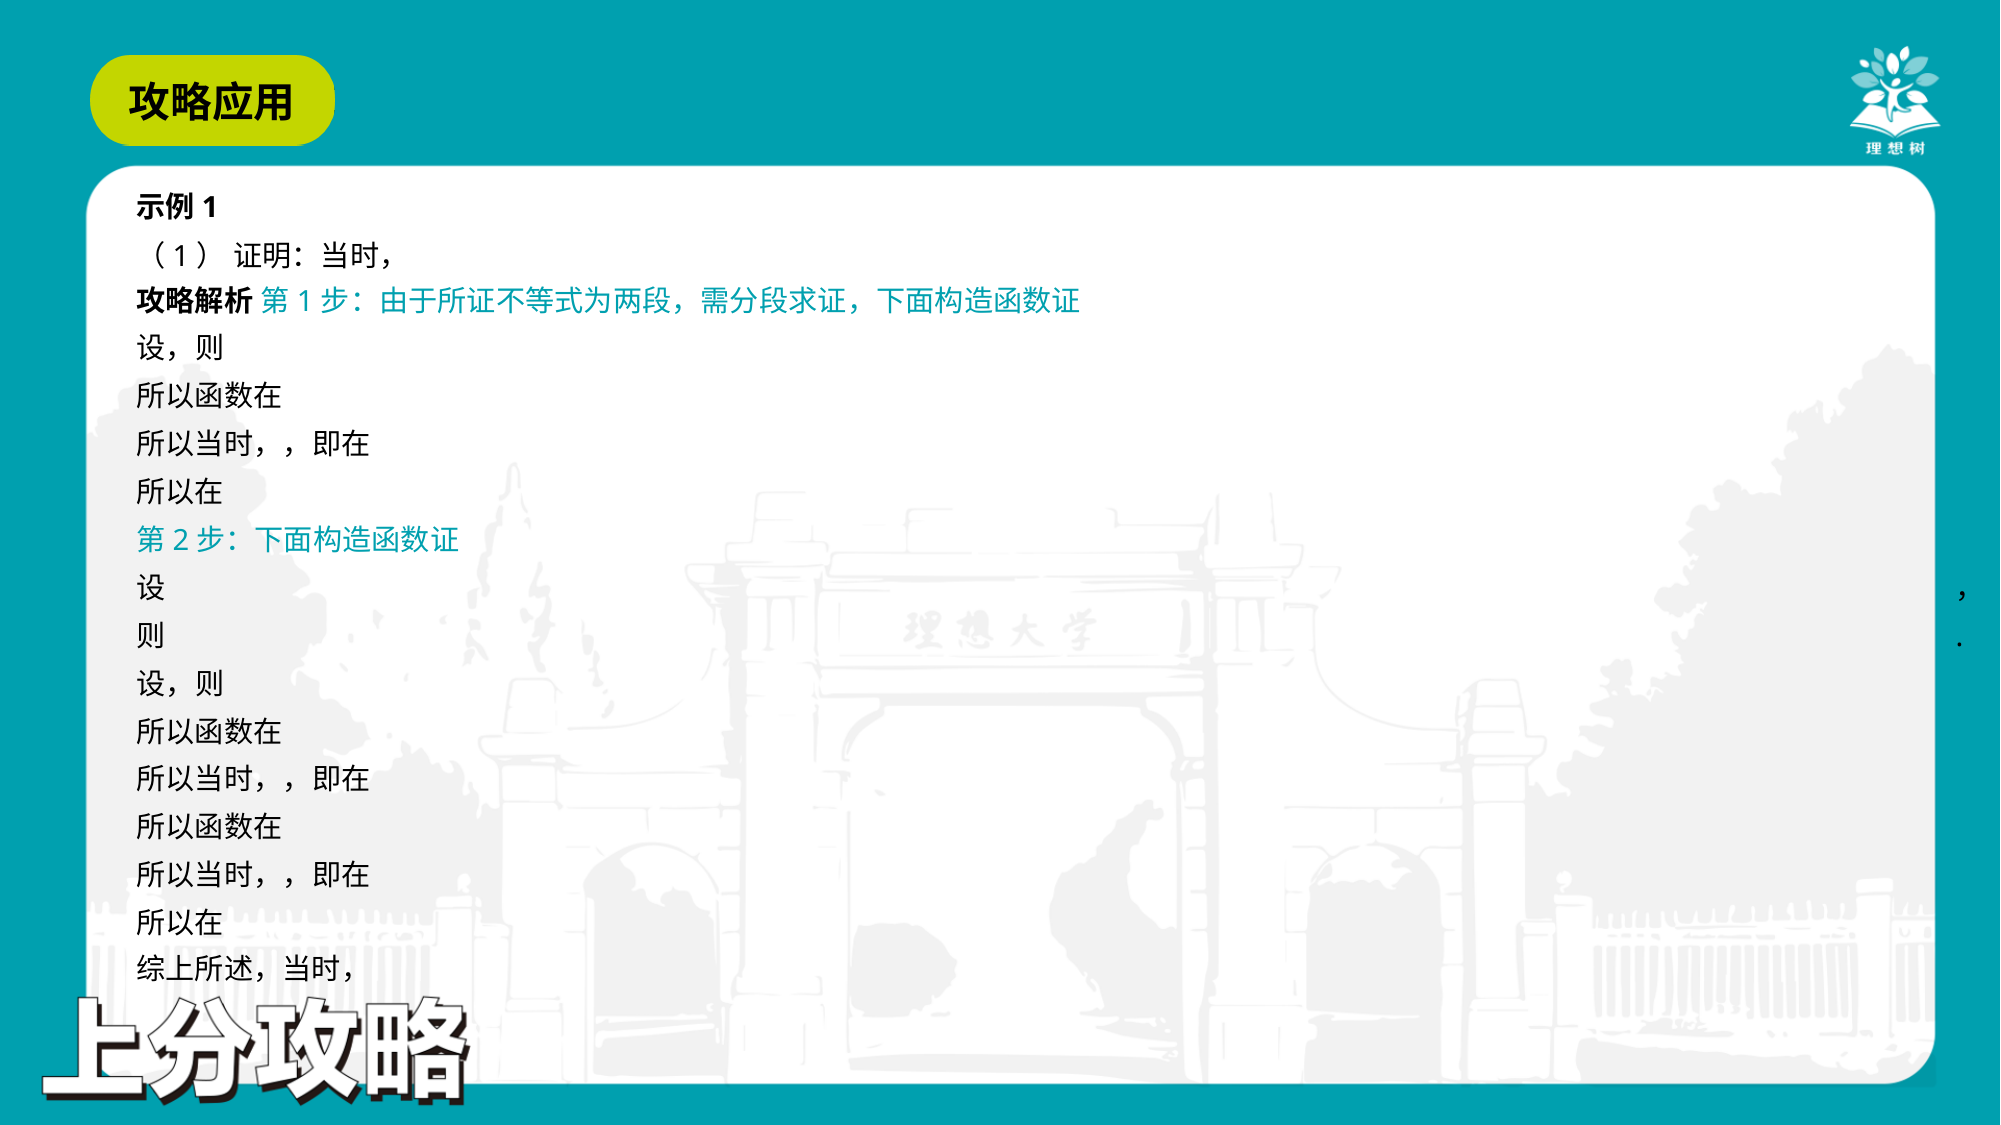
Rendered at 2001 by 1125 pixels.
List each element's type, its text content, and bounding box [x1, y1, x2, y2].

text_box 示例1 [136, 177, 1865, 219]
picture [0, 0, 2000, 1125]
